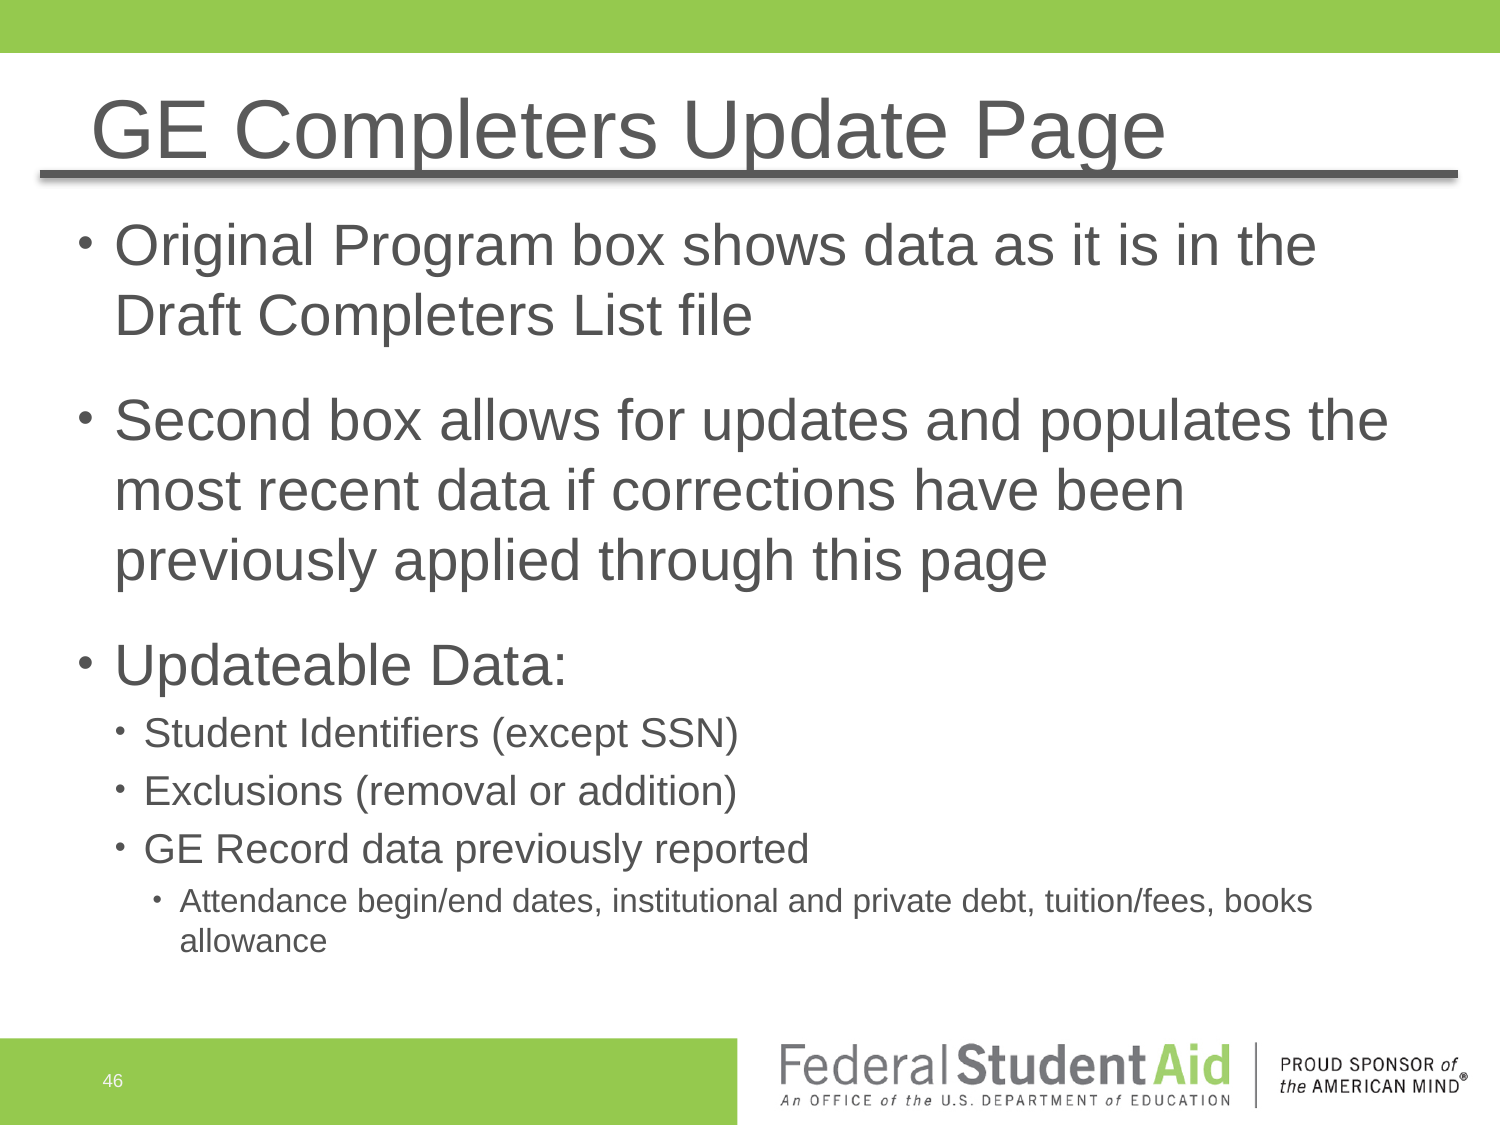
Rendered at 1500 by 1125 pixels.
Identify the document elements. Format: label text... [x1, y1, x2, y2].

title GE Completers Update Page [75, 67, 1479, 175]
list Original Program box shows data as it is in the Draft Completers List file Second box allows for updates and populates the most recent data if corrections have been previously applied through this page Updateable Data: Student Identifiers (except SSN) Exclusions (removal or addition) GE Record data previously reported Attendance begin/end dates, institutional and private debt, tuition/fees, books allowance [62, 200, 1438, 943]
slide_number 46 [87, 1050, 438, 1110]
picture [761, 1018, 1488, 1125]
